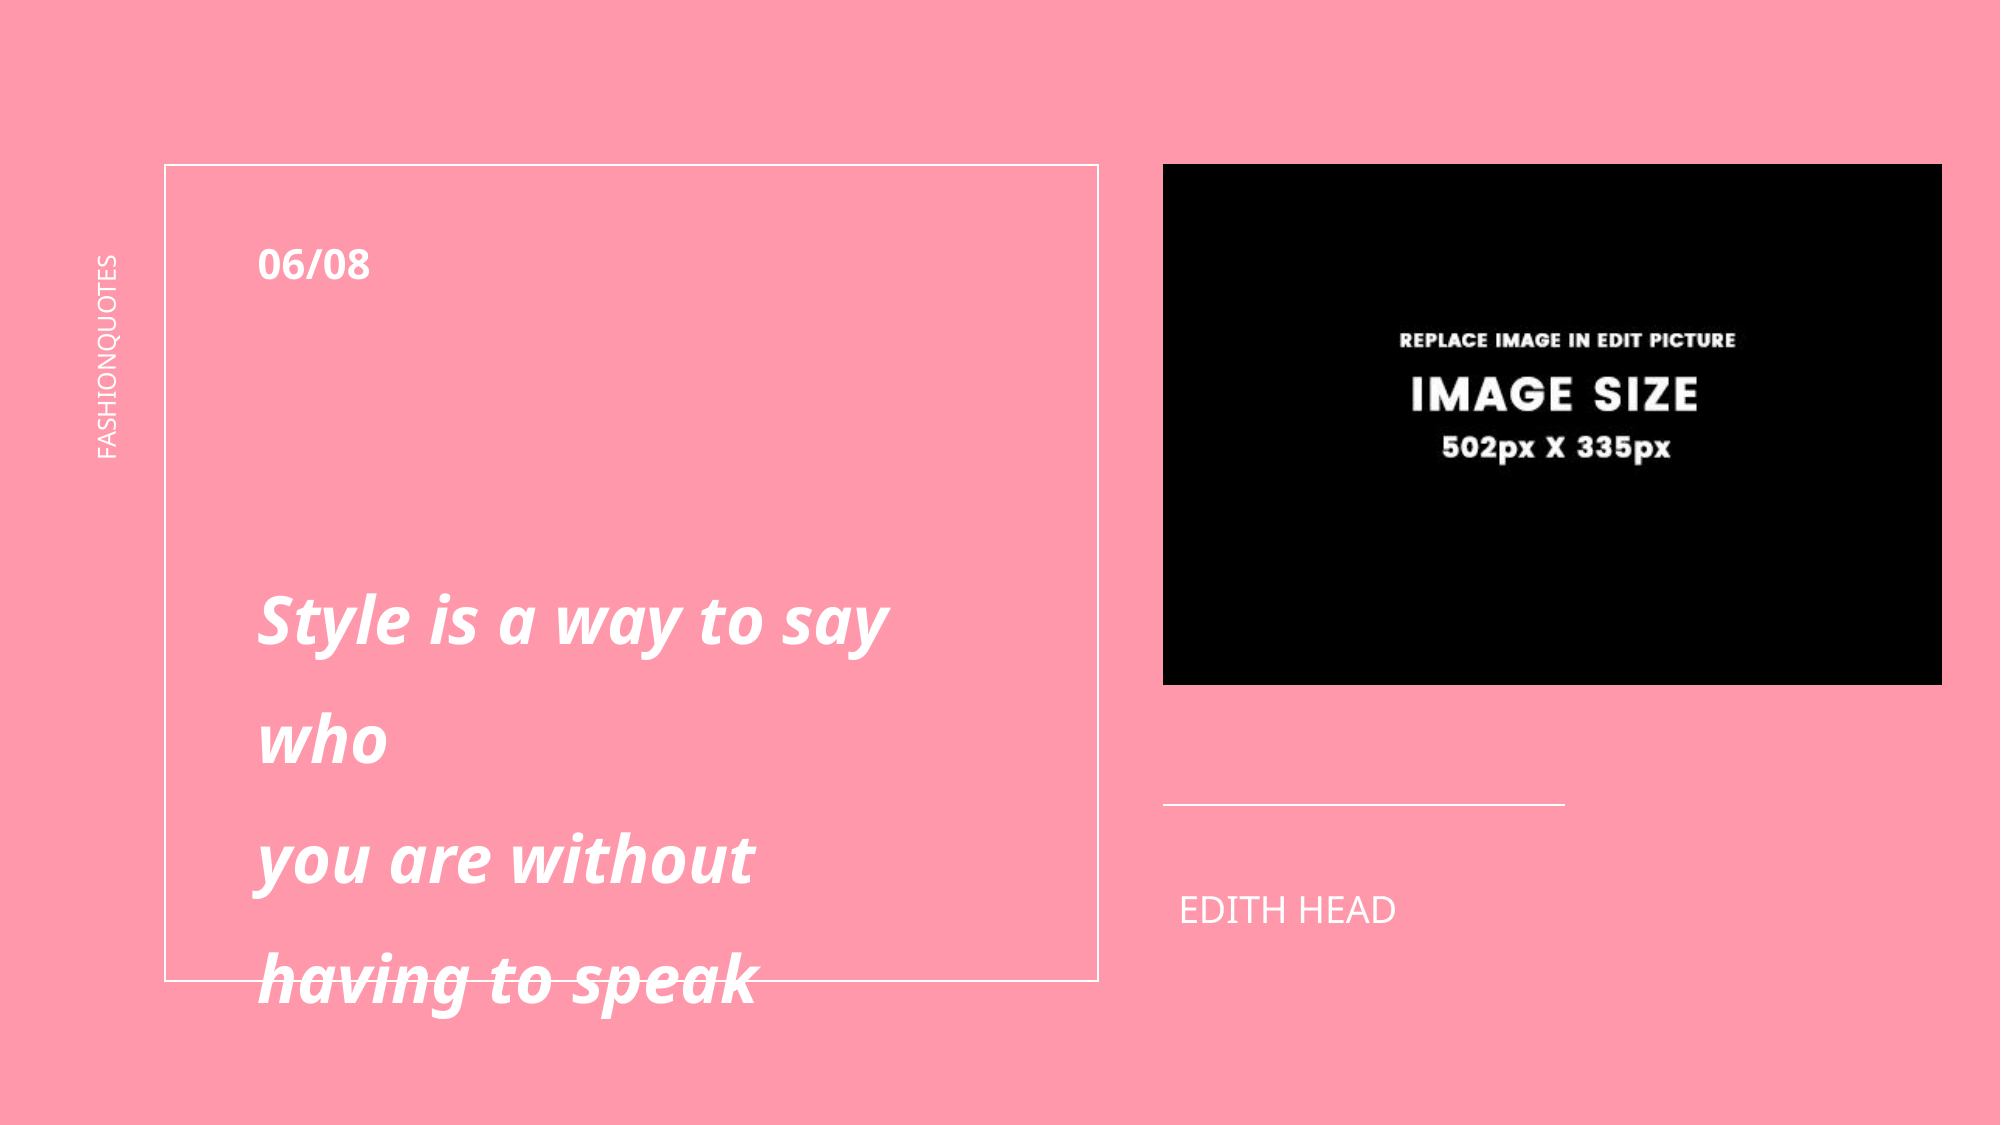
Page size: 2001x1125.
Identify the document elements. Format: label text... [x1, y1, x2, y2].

picture [1163, 164, 1942, 685]
text_box EDITH HEAD [1163, 878, 1565, 939]
text_box [165, 164, 1098, 981]
text_box FASHIONQUOTES [83, 51, 129, 476]
